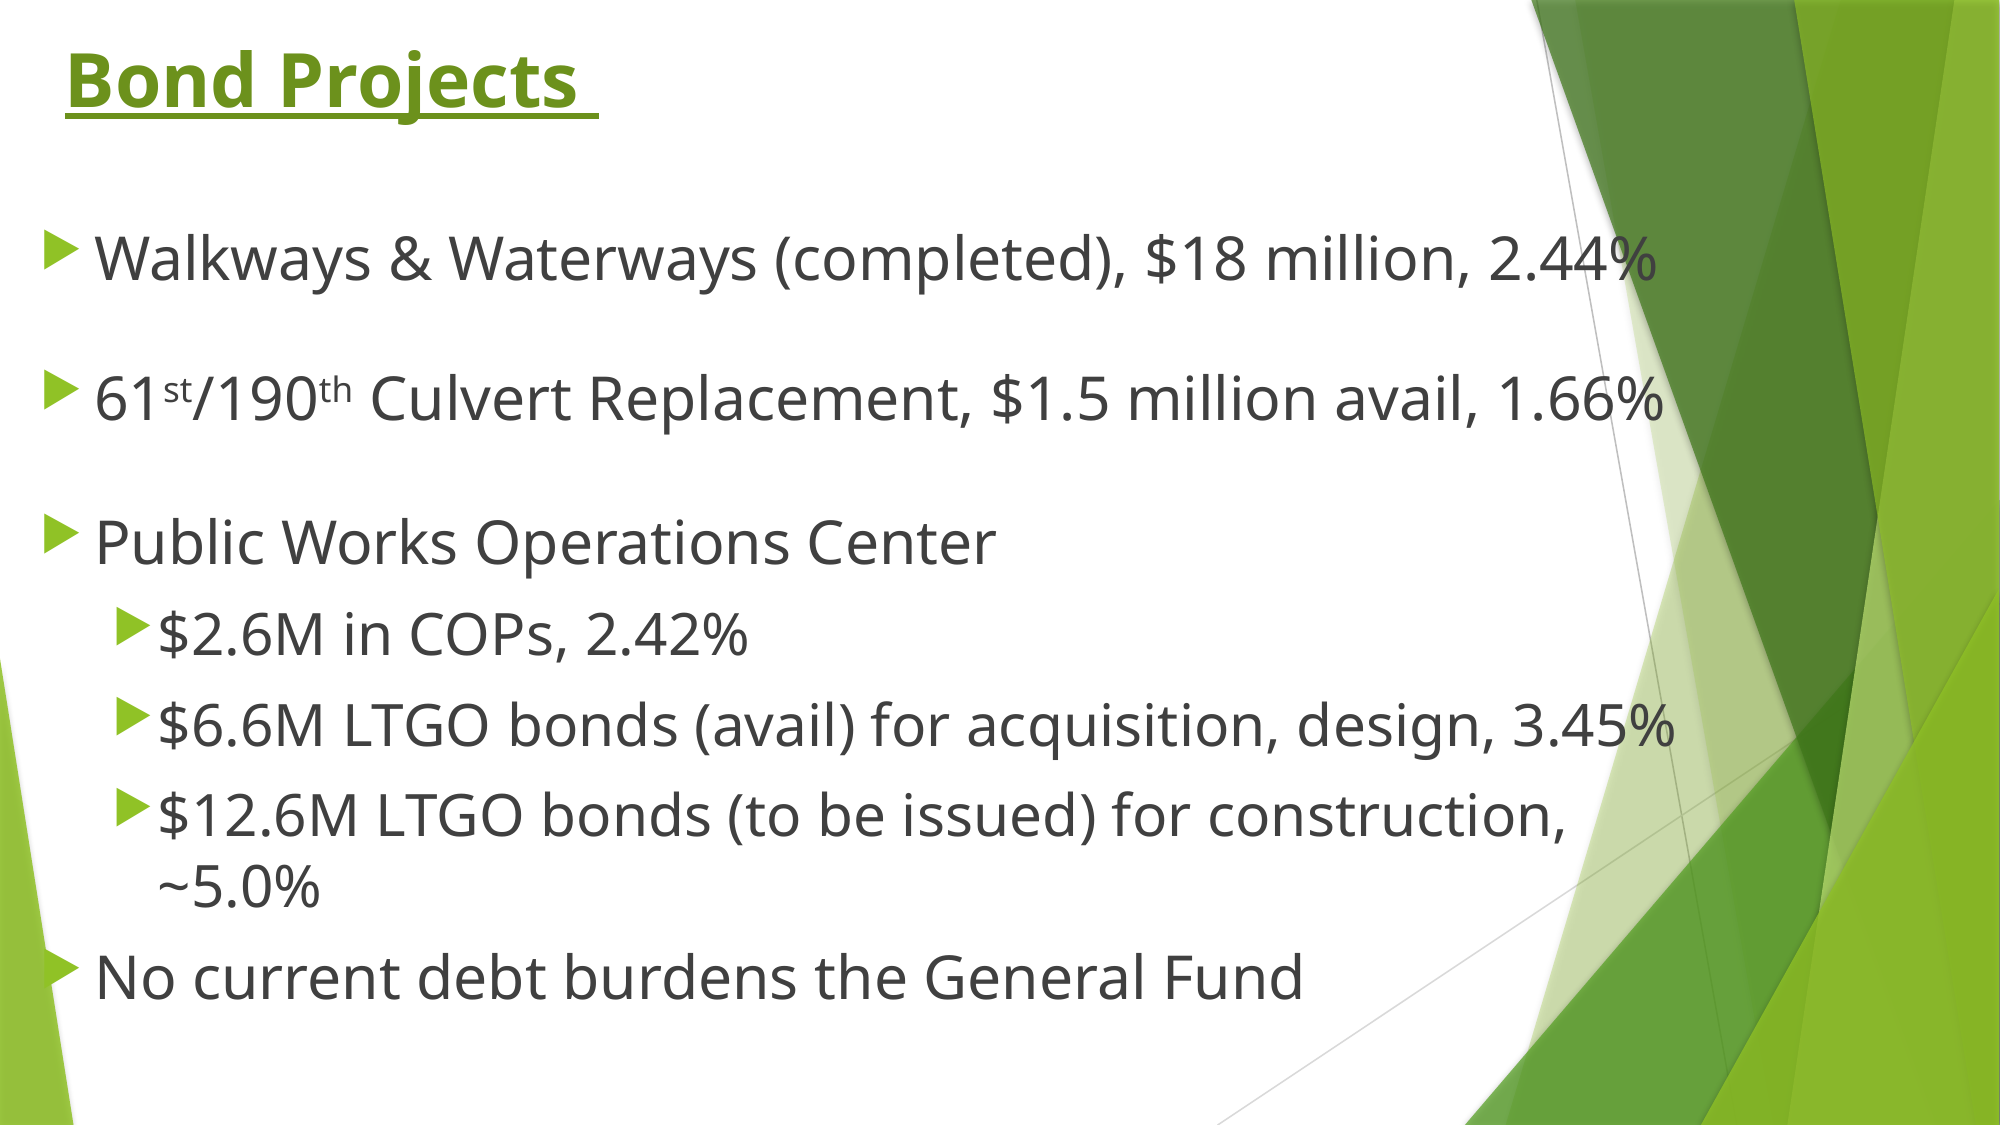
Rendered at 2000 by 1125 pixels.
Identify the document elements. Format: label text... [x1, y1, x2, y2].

title Bond Projects [49, 24, 1460, 163]
list Walkways & Waterways (completed), $18 million, 2.44% 61st/190th Culvert Replacement, $1.5 million avail, 1.66% Public Works Operations Center $2.6M in COPs, 2.42% $6.6M LTGO bonds (avail) for acquisition, design, 3.45% $12.6M LTGO bonds (to be issued) for construction, ~5.0% No current debt burdens the General Fund [24, 212, 1738, 1025]
